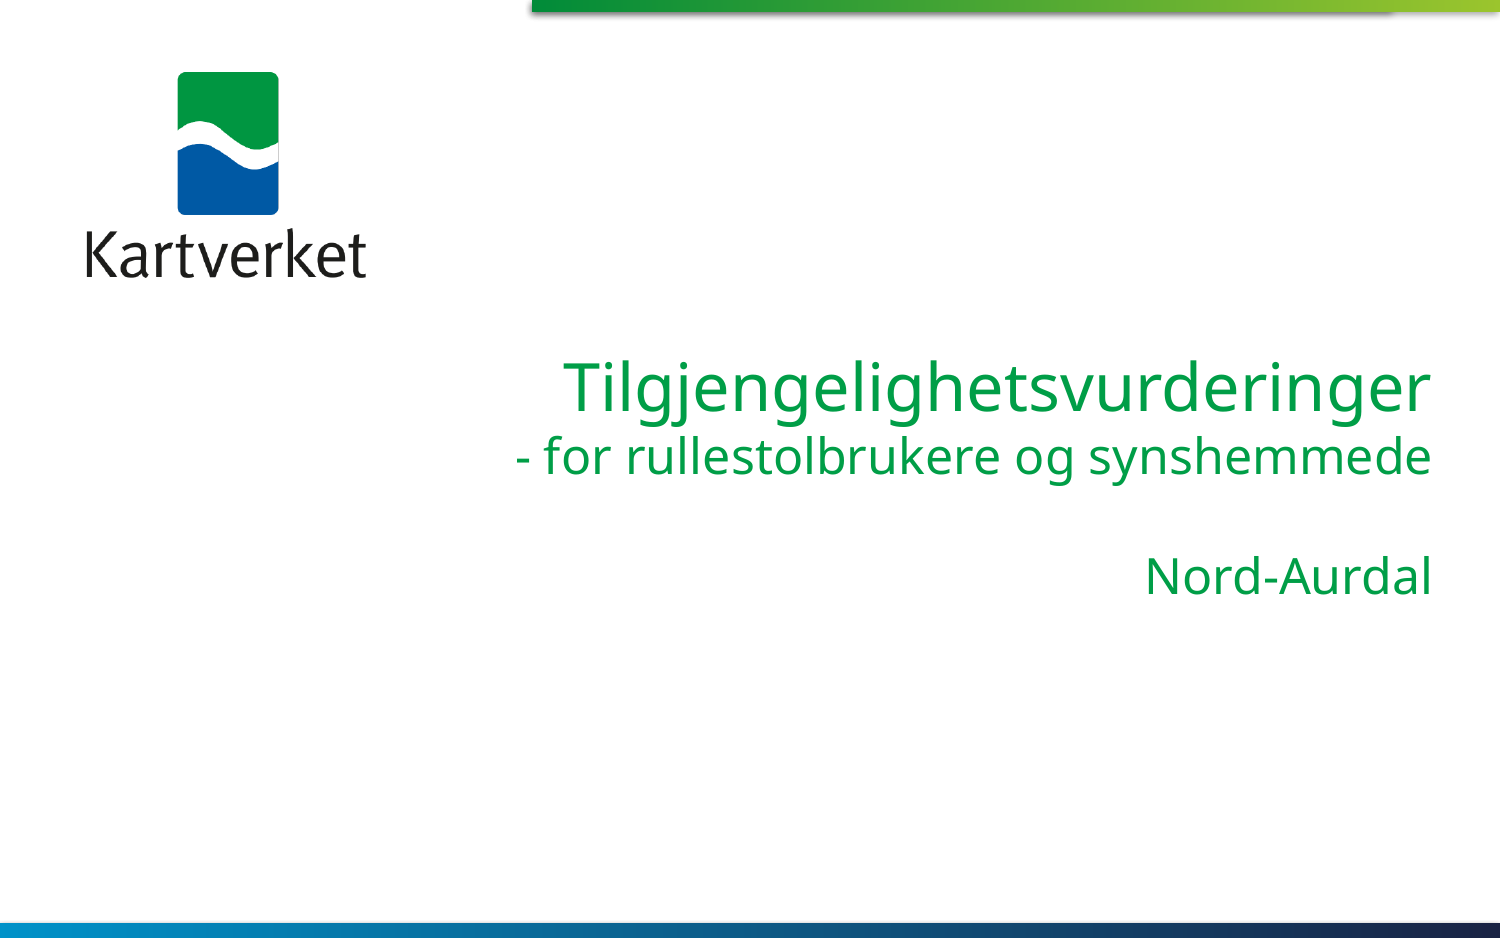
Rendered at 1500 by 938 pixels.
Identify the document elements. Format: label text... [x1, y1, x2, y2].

text_box Tilgjengelighetsvurderinger - for rullestolbrukere og synshemmede Nord-Aurdal [66, 337, 1449, 613]
